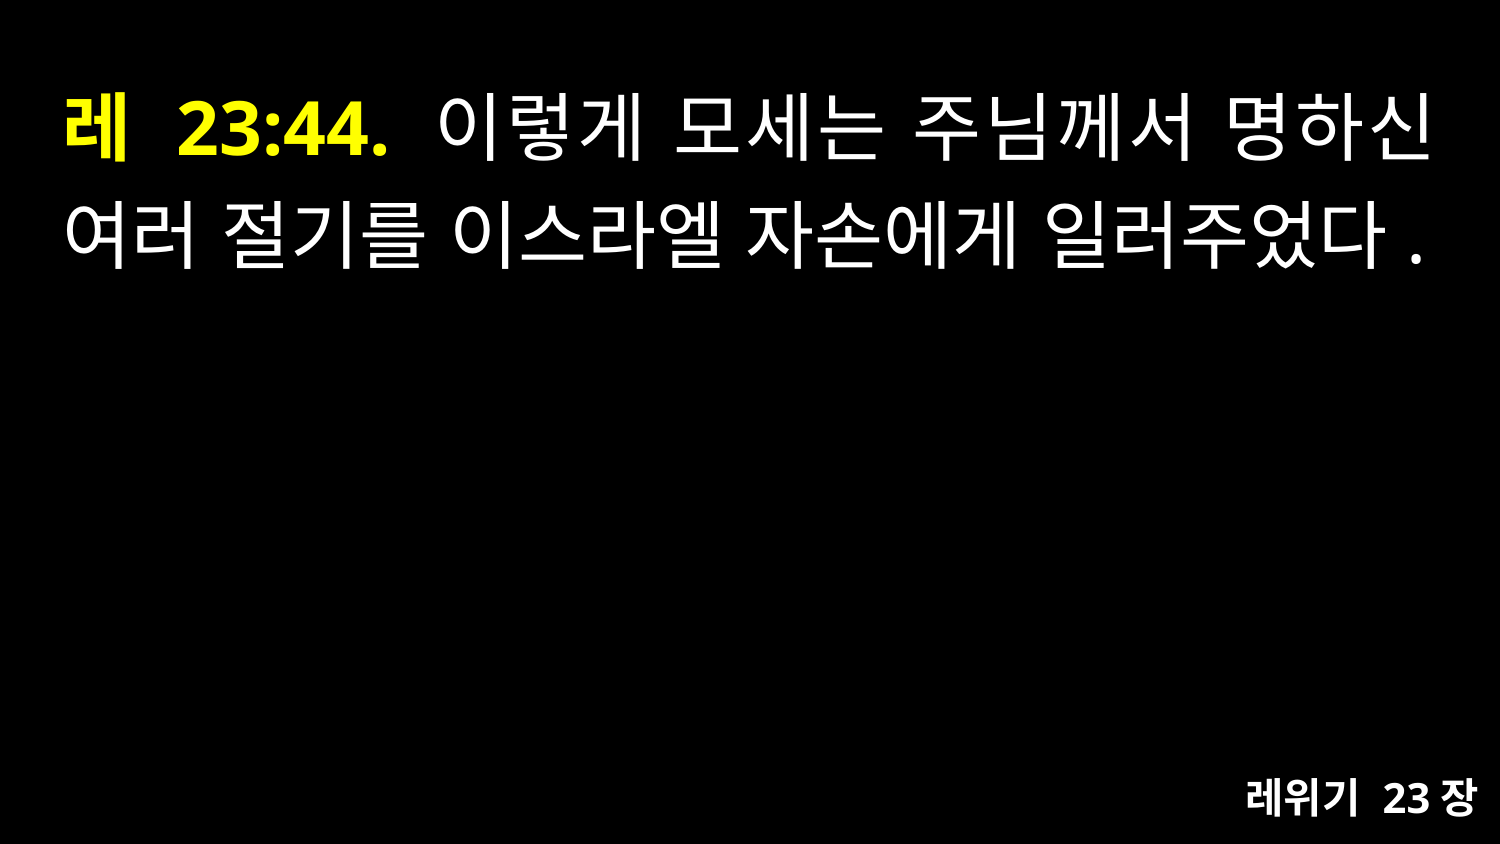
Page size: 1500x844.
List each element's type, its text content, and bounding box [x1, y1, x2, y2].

title 레 23:44. 이렇게 모세는 주님께서 명하신 여러 절기를 이스라엘 자손에게 일러주었다. [0, 0, 1500, 844]
subtitle 레위기 23장 [916, 770, 1500, 844]
